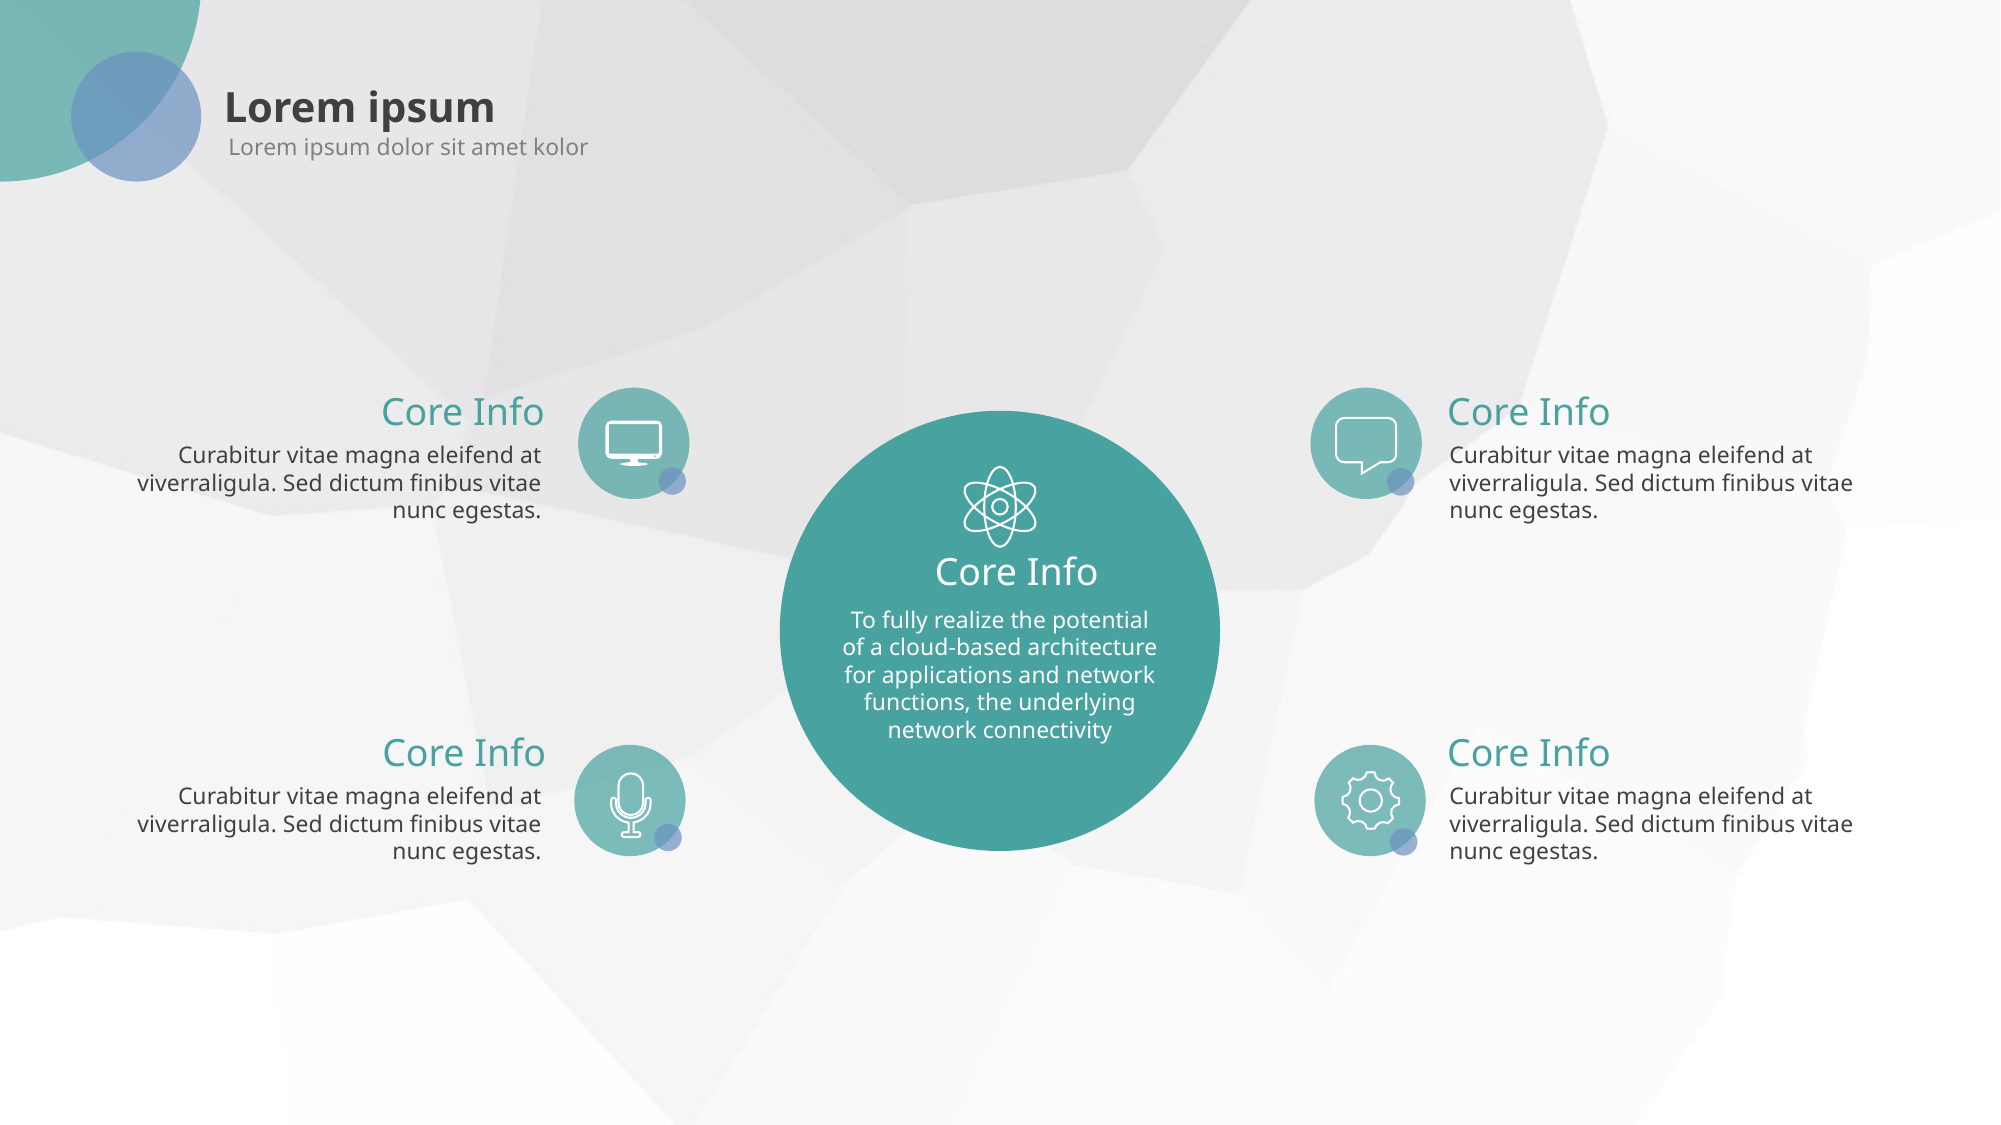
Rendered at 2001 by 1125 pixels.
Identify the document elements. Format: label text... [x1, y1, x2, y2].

text_box To fully realize the potential of a cloud-based architecture for applications and network functions, the underlying network connectivity [822, 598, 1178, 751]
text_box Curabitur vitae magna eleifend at viverraligula. Sed dictum finibus vitae nunc egestas. [1434, 774, 1872, 872]
text_box Curabitur vitae magna eleifend at viverraligula. Sed dictum finibus vitae nunc egestas. [119, 774, 557, 872]
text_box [960, 466, 1040, 547]
text_box Core Info [366, 380, 560, 441]
text_box Core Info [1432, 721, 1626, 782]
text_box Core Info [367, 721, 561, 782]
text_box [1309, 386, 1423, 501]
text_box [1388, 827, 1419, 857]
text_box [611, 773, 651, 838]
text_box [653, 822, 683, 853]
text_box [605, 420, 663, 466]
text_box [778, 409, 1222, 853]
text_box [1341, 771, 1401, 830]
text_box [577, 386, 691, 501]
text_box Curabitur vitae magna eleifend at viverraligula. Sed dictum finibus vitae nunc egestas. [119, 433, 557, 531]
text_box Core Info [1432, 380, 1626, 441]
text_box Curabitur vitae magna eleifend at viverraligula. Sed dictum finibus vitae nunc egestas. [1434, 433, 1872, 531]
text_box [573, 743, 687, 858]
text_box [0, 0, 202, 183]
text_box Lorem ipsum dolor sit amet kolor [213, 125, 605, 168]
text_box [1313, 743, 1427, 858]
text_box Lorem ipsum [209, 73, 511, 139]
text_box [1385, 467, 1416, 497]
text_box [657, 466, 688, 496]
text_box [1335, 416, 1398, 476]
text_box Core Info [919, 540, 1114, 601]
text_box [70, 50, 203, 183]
picture [0, 0, 2001, 1125]
